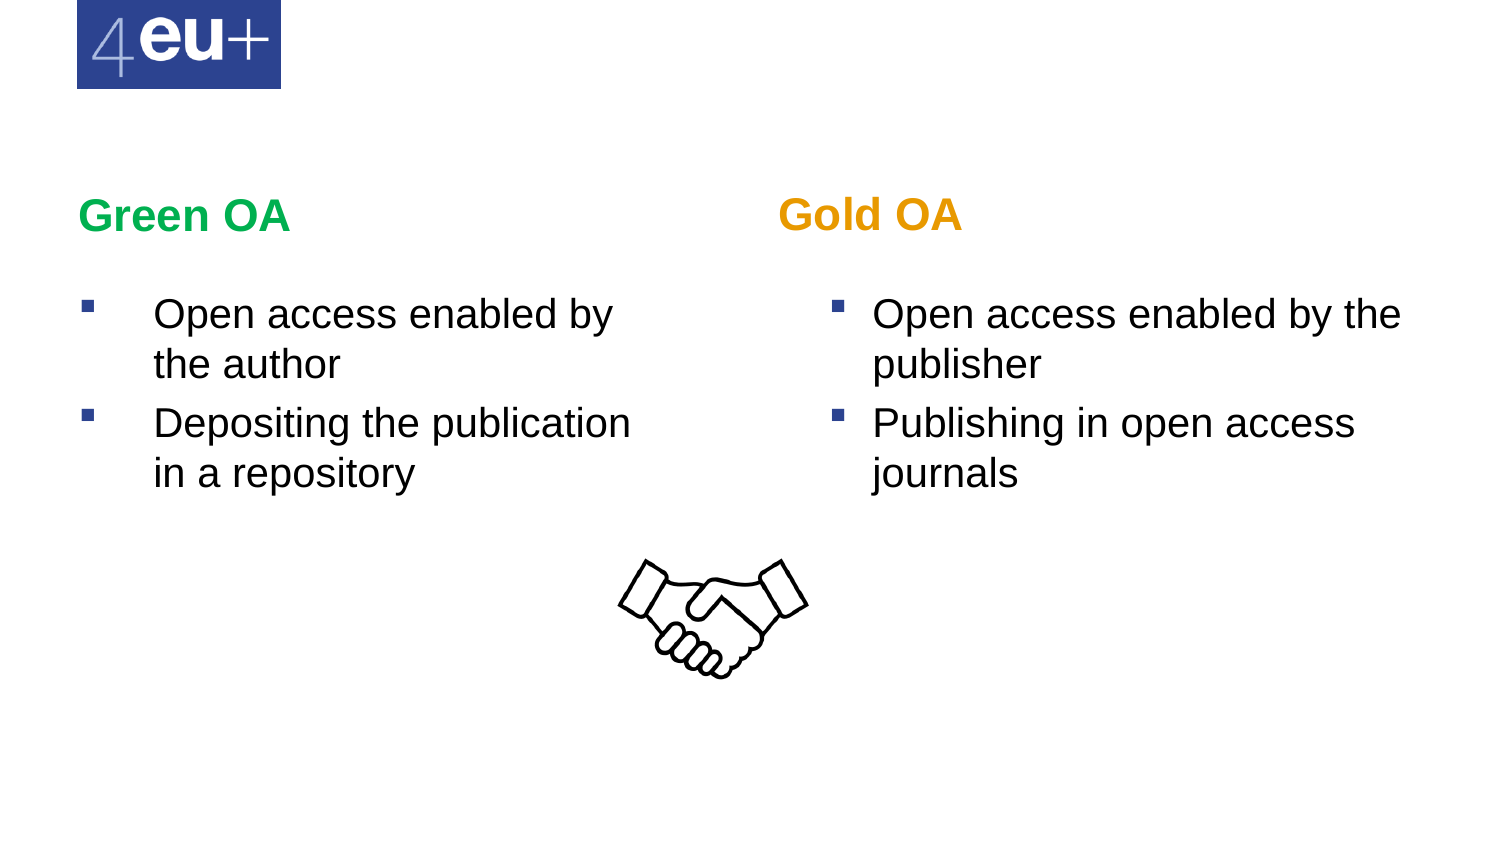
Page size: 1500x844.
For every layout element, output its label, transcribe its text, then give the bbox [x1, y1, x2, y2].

text_box Green OA [63, 178, 740, 281]
list Open access enabled by the author Depositing the publication in a repository [63, 281, 651, 724]
title Gold OA [763, 177, 1440, 279]
list Open access enabled by the publisher Publishing in open access journals [813, 279, 1440, 755]
picture [77, 0, 281, 89]
picture [613, 516, 813, 723]
